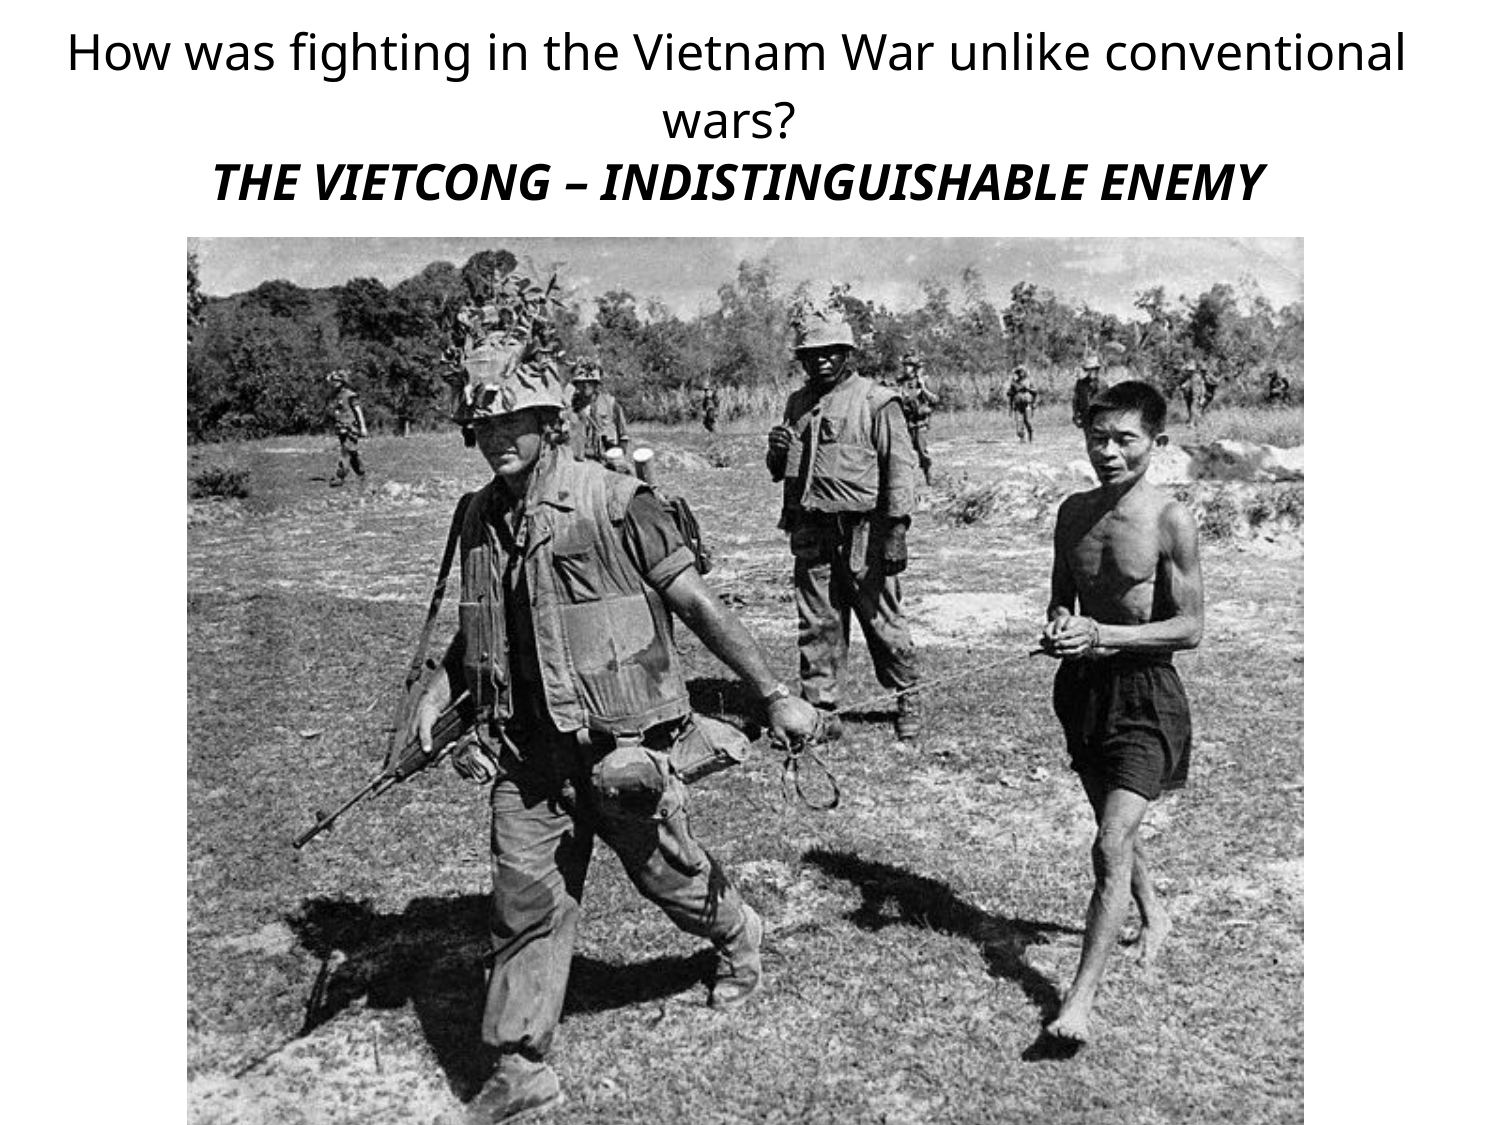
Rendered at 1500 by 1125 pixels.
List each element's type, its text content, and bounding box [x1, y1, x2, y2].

picture [187, 237, 1304, 1125]
text_box How was fighting in the Vietnam War unlike conventional wars? THE VIETCONG – INDISTINGUISHABLE ENEMY [37, 12, 1438, 250]
